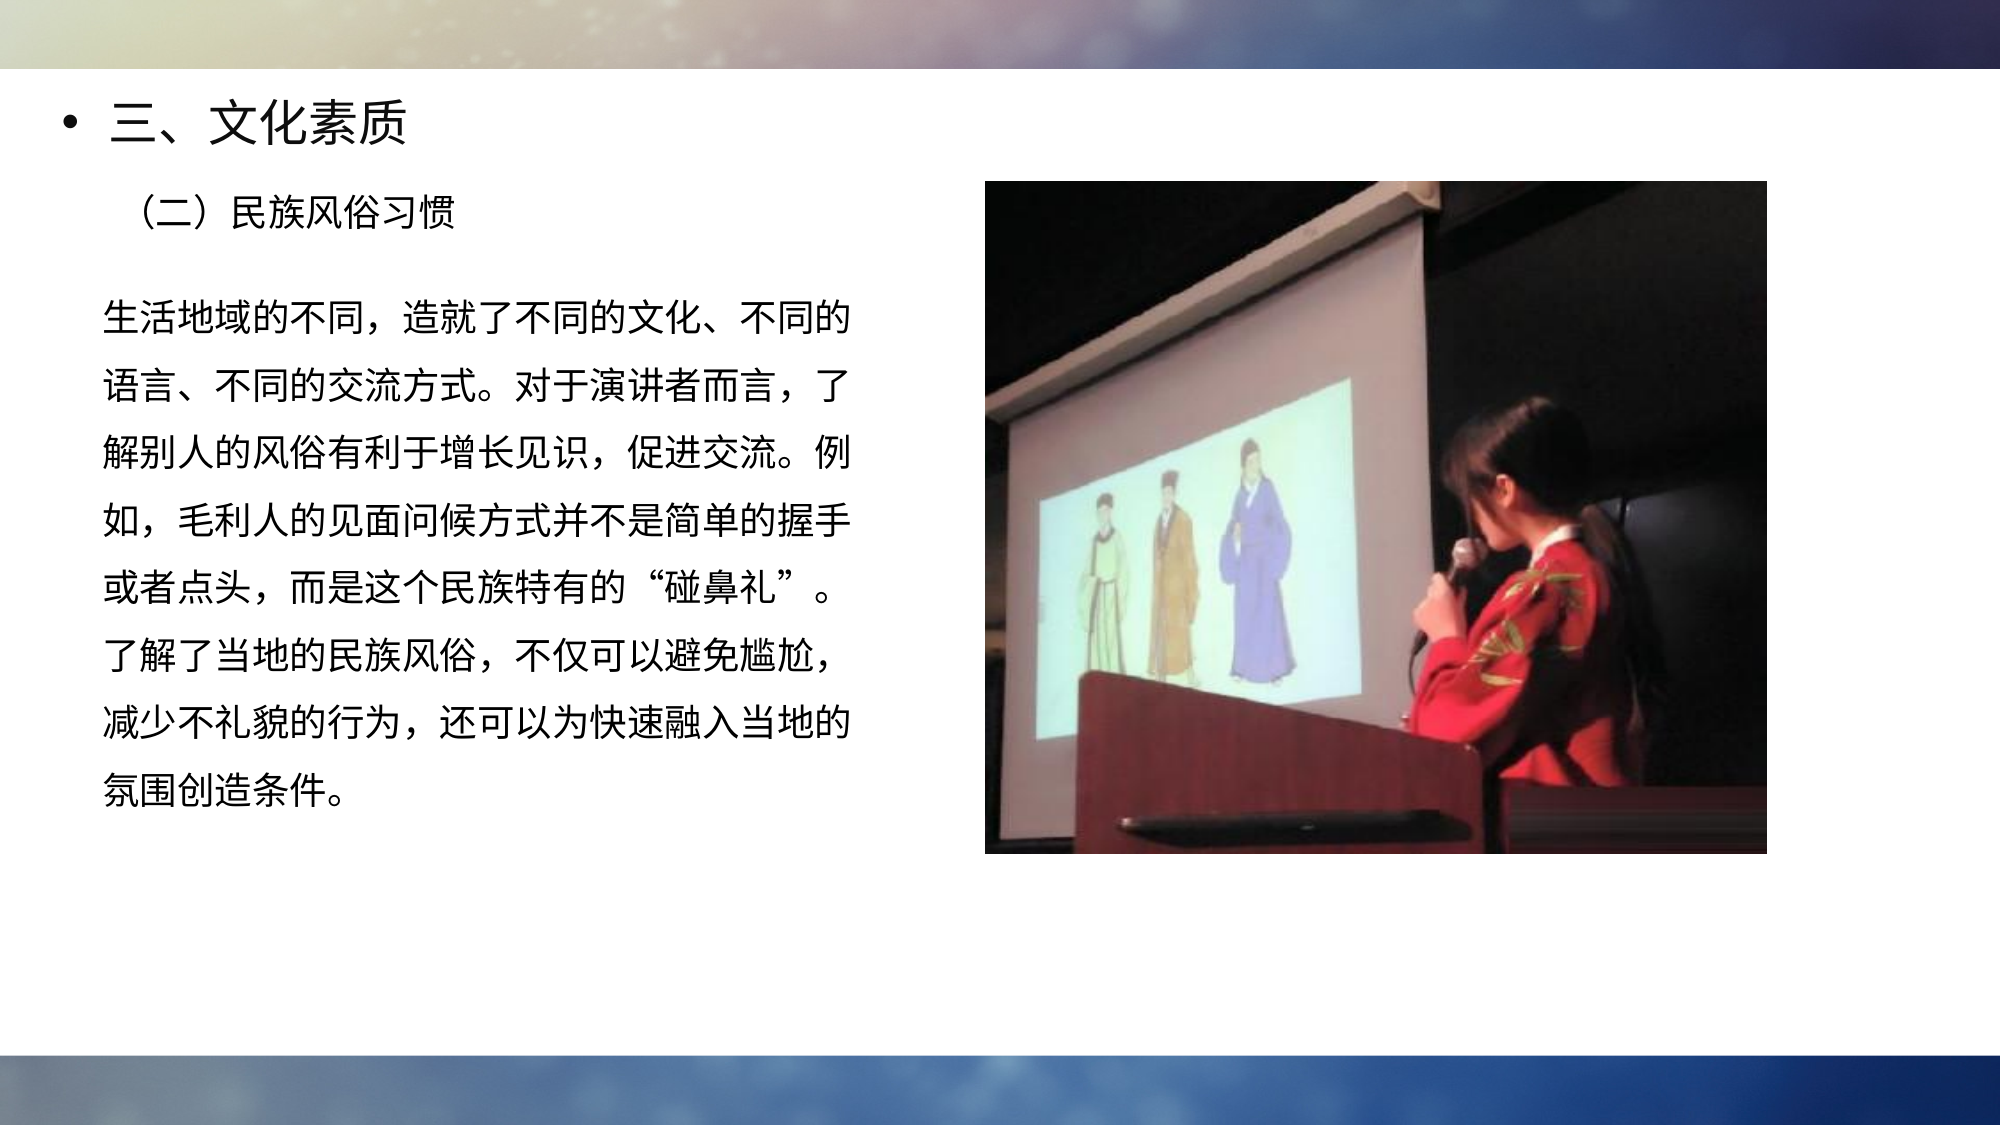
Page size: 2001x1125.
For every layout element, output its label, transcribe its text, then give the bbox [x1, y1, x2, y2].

picture [0, 0, 2000, 69]
text_box 三、文化素质 [46, 84, 925, 160]
text_box 生活地域的不同，造就了不同的文化、不同的语言、不同的交流方式。对于演讲者而言，了解别人的风俗有利于增长见识，促进交流。例如，毛利人的见面问候方式并不是简单的握手或者点头，而是这个民族特有的“碰鼻礼”。了解了当地的民族风俗，不仅可以避免尴尬，减少不礼貌的行为，还可以为快速融入当地的氛围创造条件。 [87, 264, 871, 820]
picture [985, 181, 1767, 854]
text_box （二）民族风俗习惯 [103, 181, 471, 242]
picture [0, 1056, 2000, 1125]
